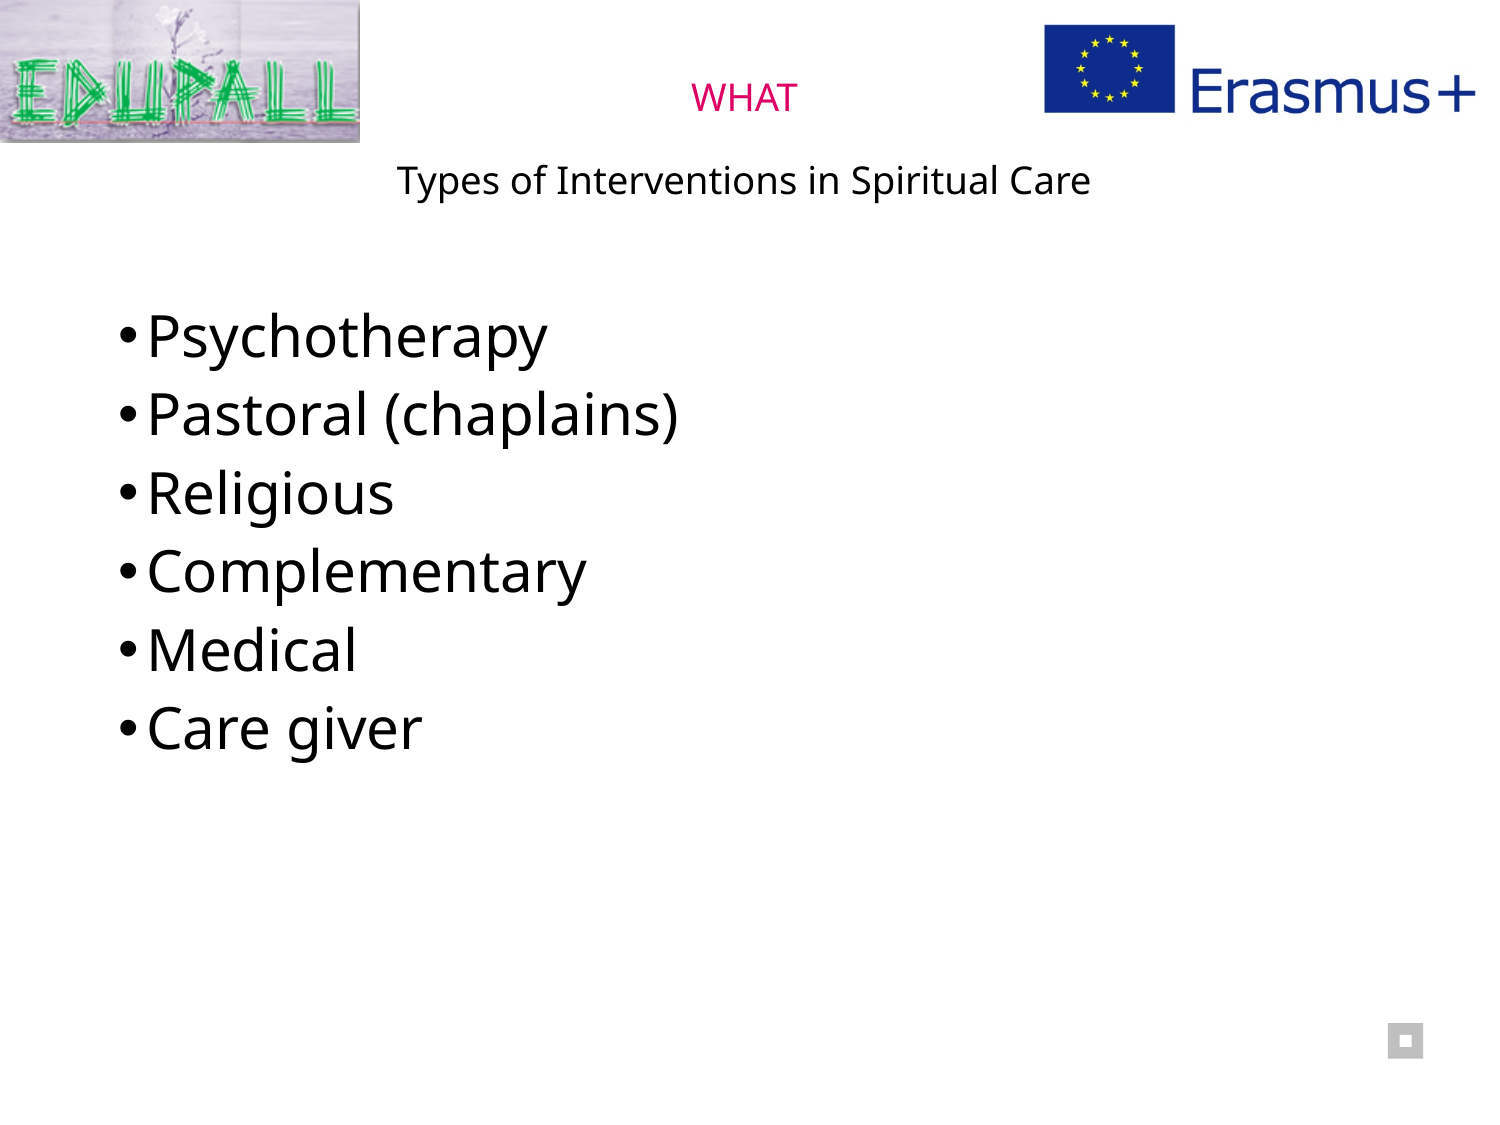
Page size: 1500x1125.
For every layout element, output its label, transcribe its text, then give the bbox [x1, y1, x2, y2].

list Psychotherapy Pastoral (chaplains) Religious Complementary Medical Care giver [103, 299, 1397, 1055]
picture [0, 0, 360, 143]
title WHAT Types of Interventions in Spiritual Care [97, 70, 1392, 211]
picture [1019, 0, 1500, 138]
